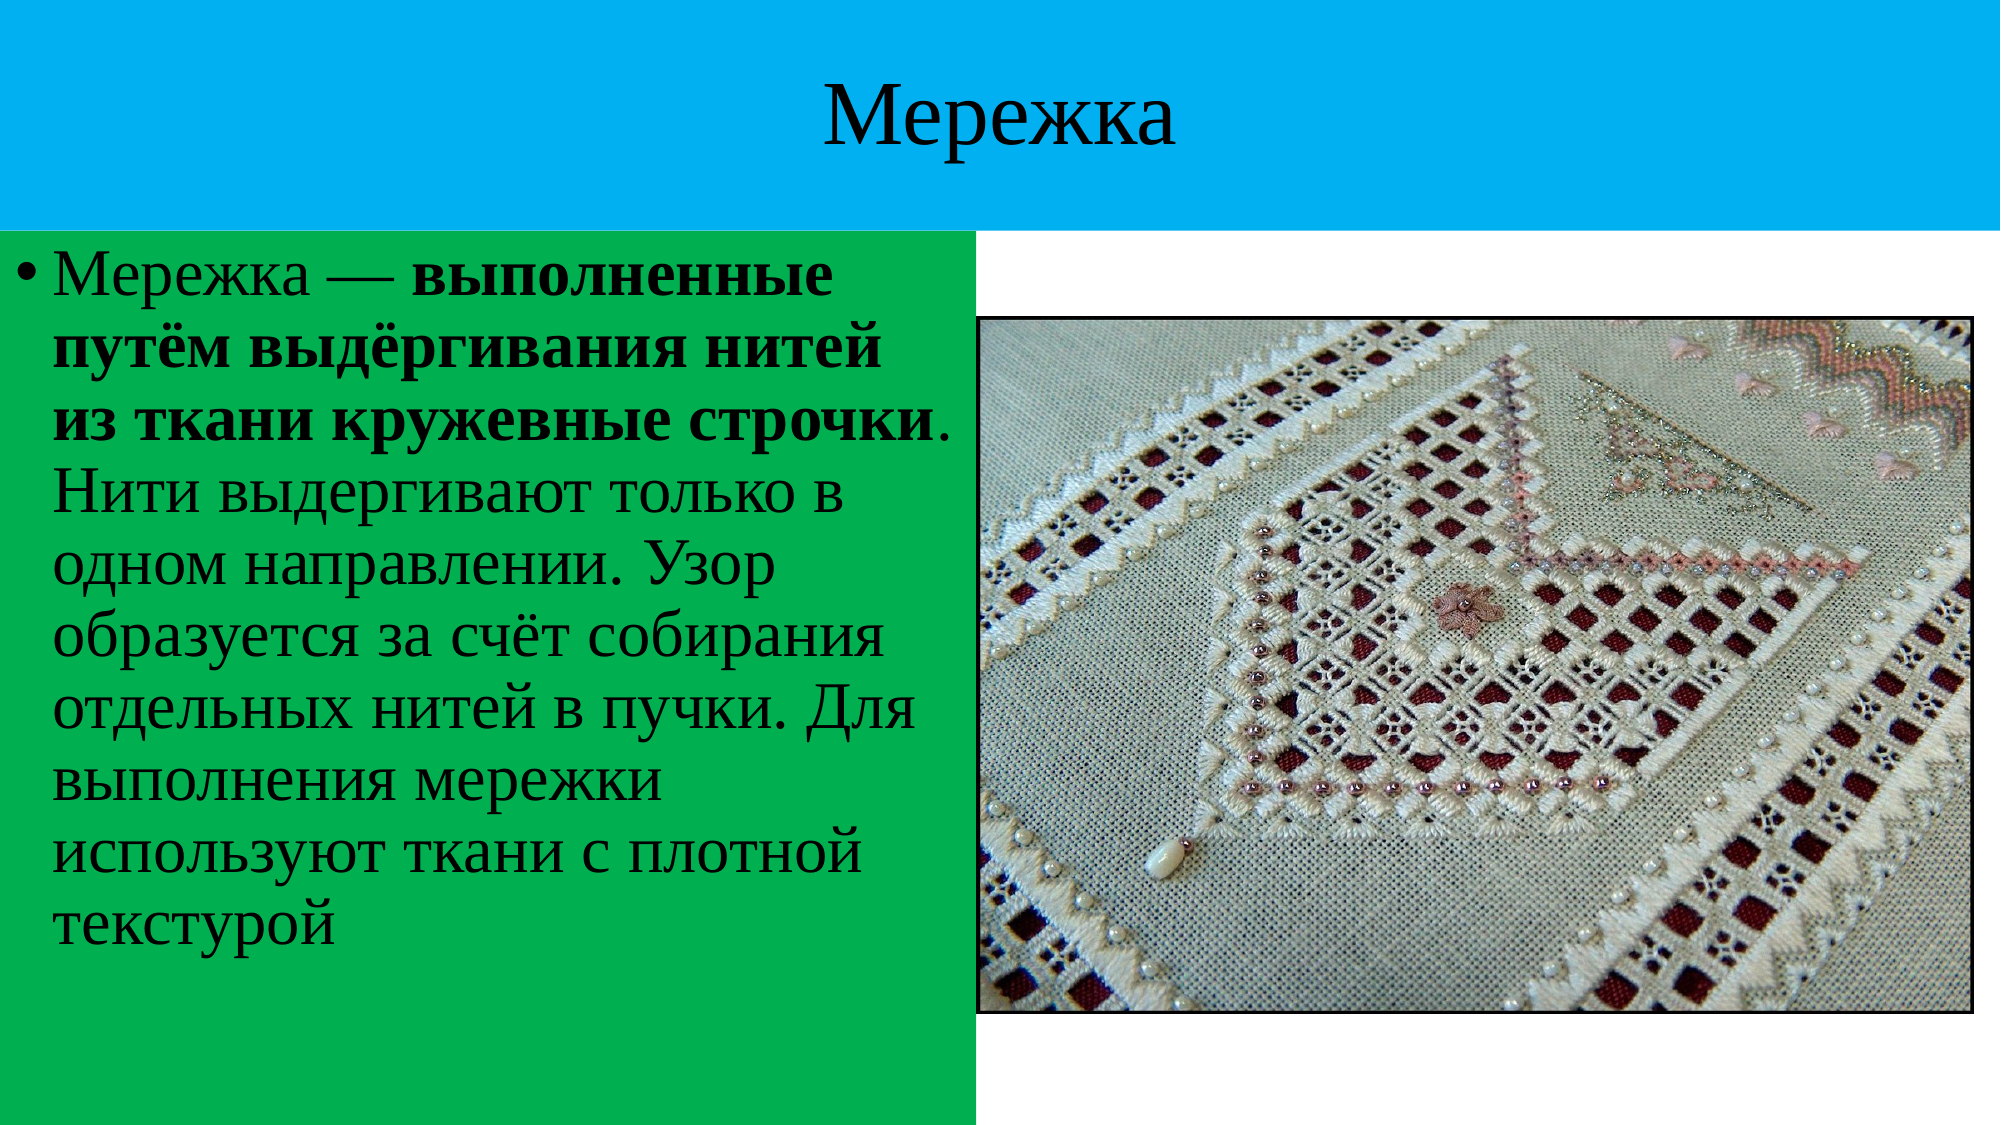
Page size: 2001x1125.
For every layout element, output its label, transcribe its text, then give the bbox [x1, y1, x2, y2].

title Мережка [0, 0, 2000, 231]
list Мережка — выполненные путём выдёргивания нитей из ткани кружевные строчки. Нити выдергивают только в одном направлении. Узор образуется за счёт собирания отдельных нитей в пучки. Для выполнения мережки используют ткани с плотной текстурой [0, 230, 977, 1125]
picture [976, 316, 1974, 1014]
